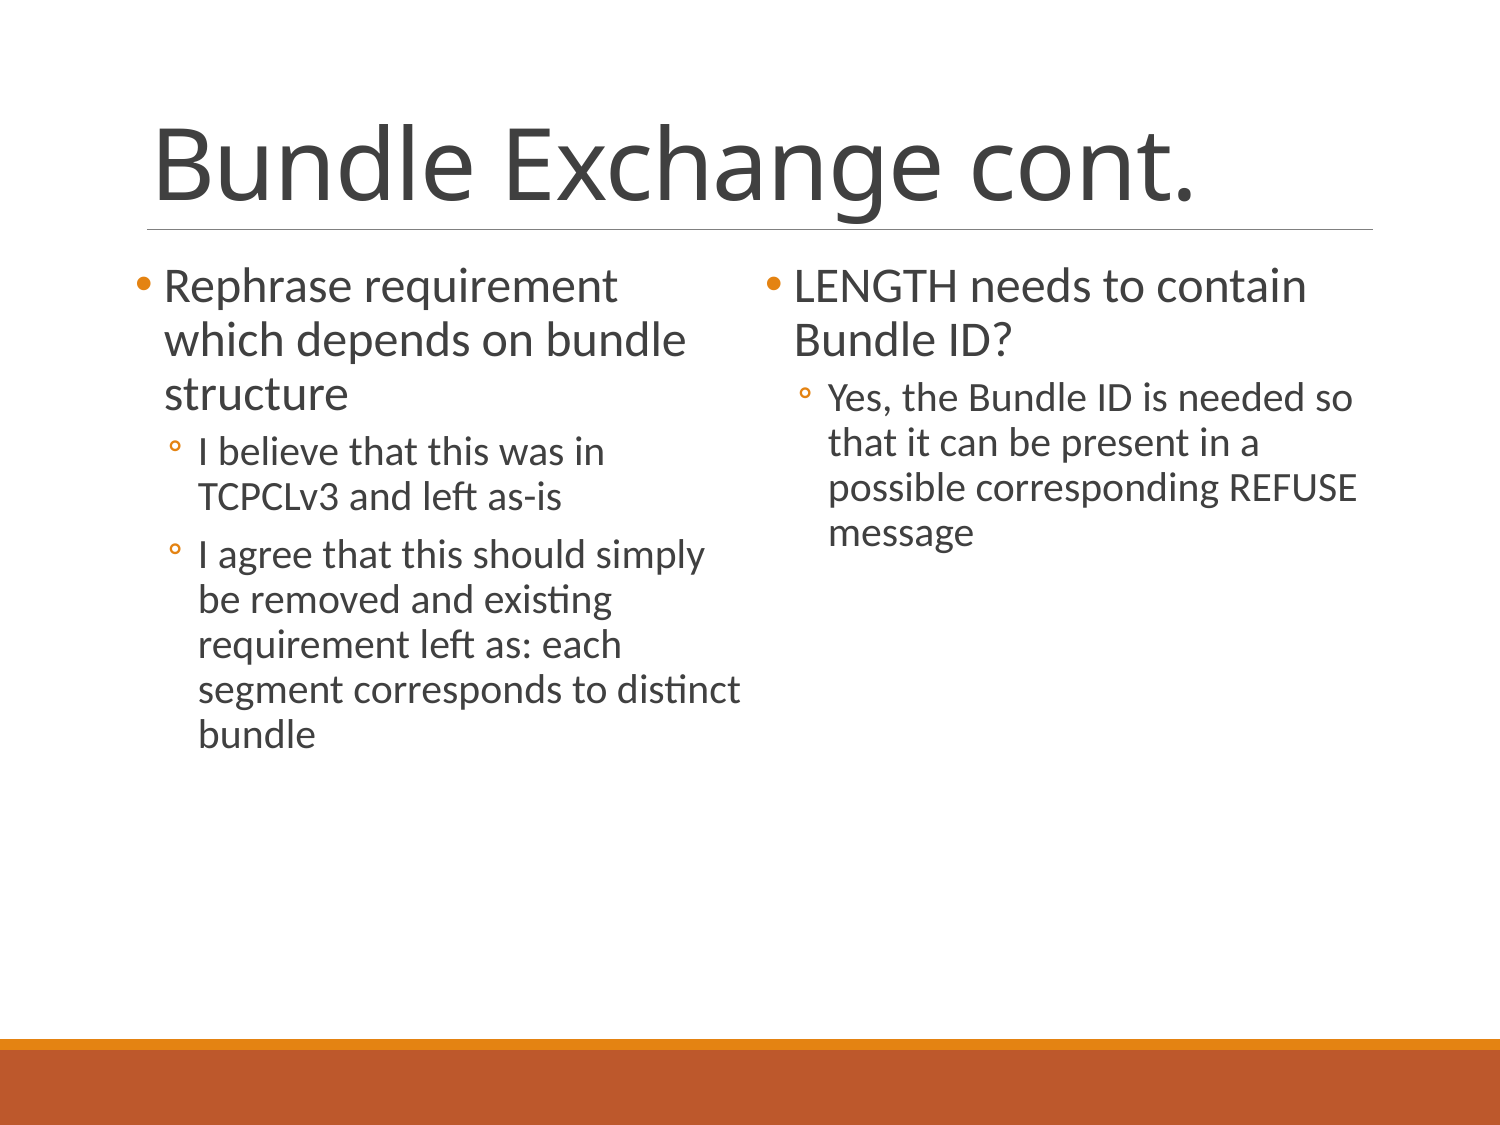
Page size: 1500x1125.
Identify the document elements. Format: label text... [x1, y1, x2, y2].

title Bundle Exchange cont. [135, 47, 1373, 229]
list Rephrase requirement which depends on bundle structure I believe that this was in TCPCLv3 and left as-is I agree that this should simply be removed and existing requirement left as: each segment corresponds to distinct bundle [135, 251, 743, 963]
list LENGTH needs to contain Bundle ID? Yes, the Bundle ID is needed so that it can be present in a possible corresponding REFUSE message [765, 251, 1373, 963]
